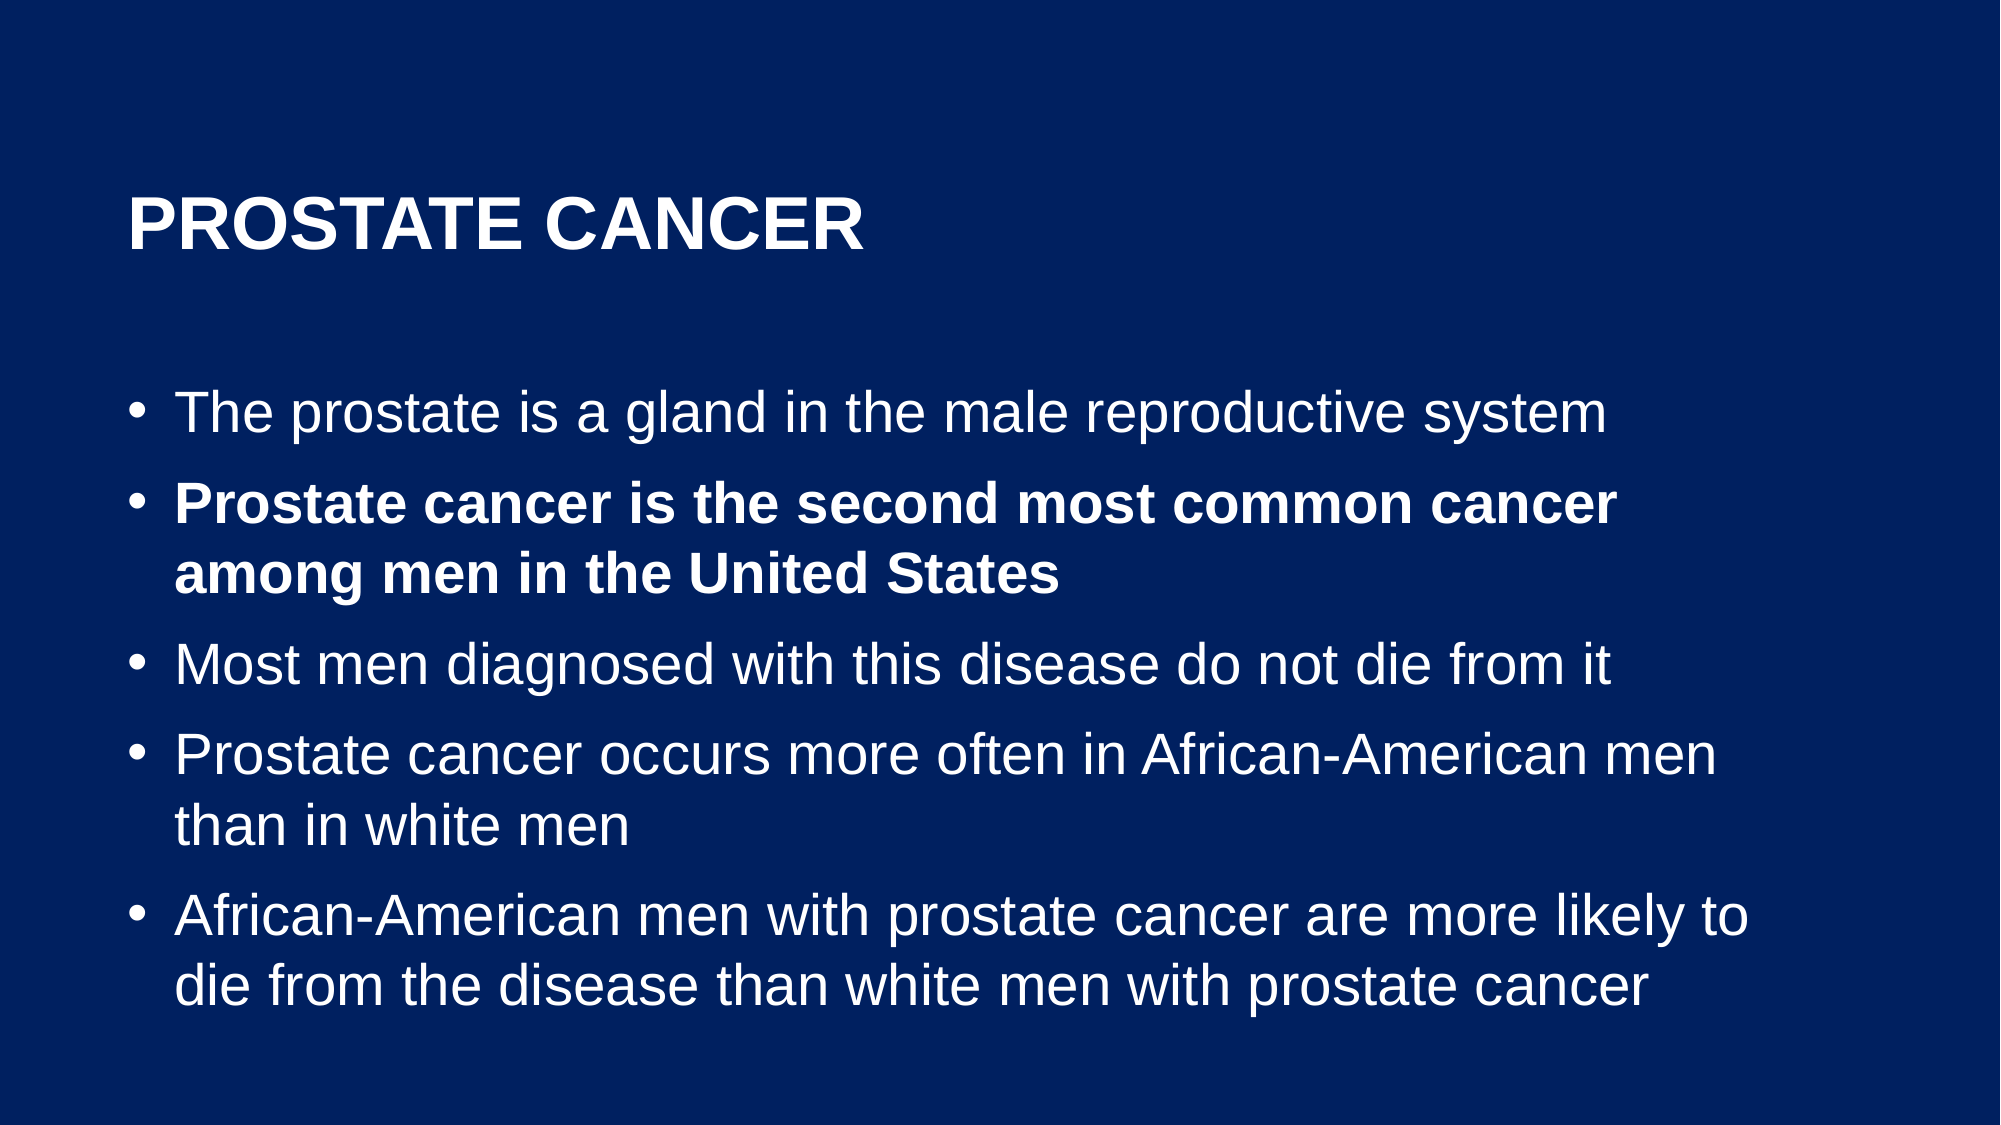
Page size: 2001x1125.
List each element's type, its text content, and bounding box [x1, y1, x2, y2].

list The prostate is a gland in the male reproductive system Prostate cancer is the second most common cancer among men in the United States Most men diagnosed with this disease do not die from it Prostate cancer occurs more often in African-American men than in white men African-American men with prostate cancer are more likely to die from the disease than white men with prostate cancer [112, 306, 1775, 1086]
title Prostate Cancer [112, 99, 1775, 306]
